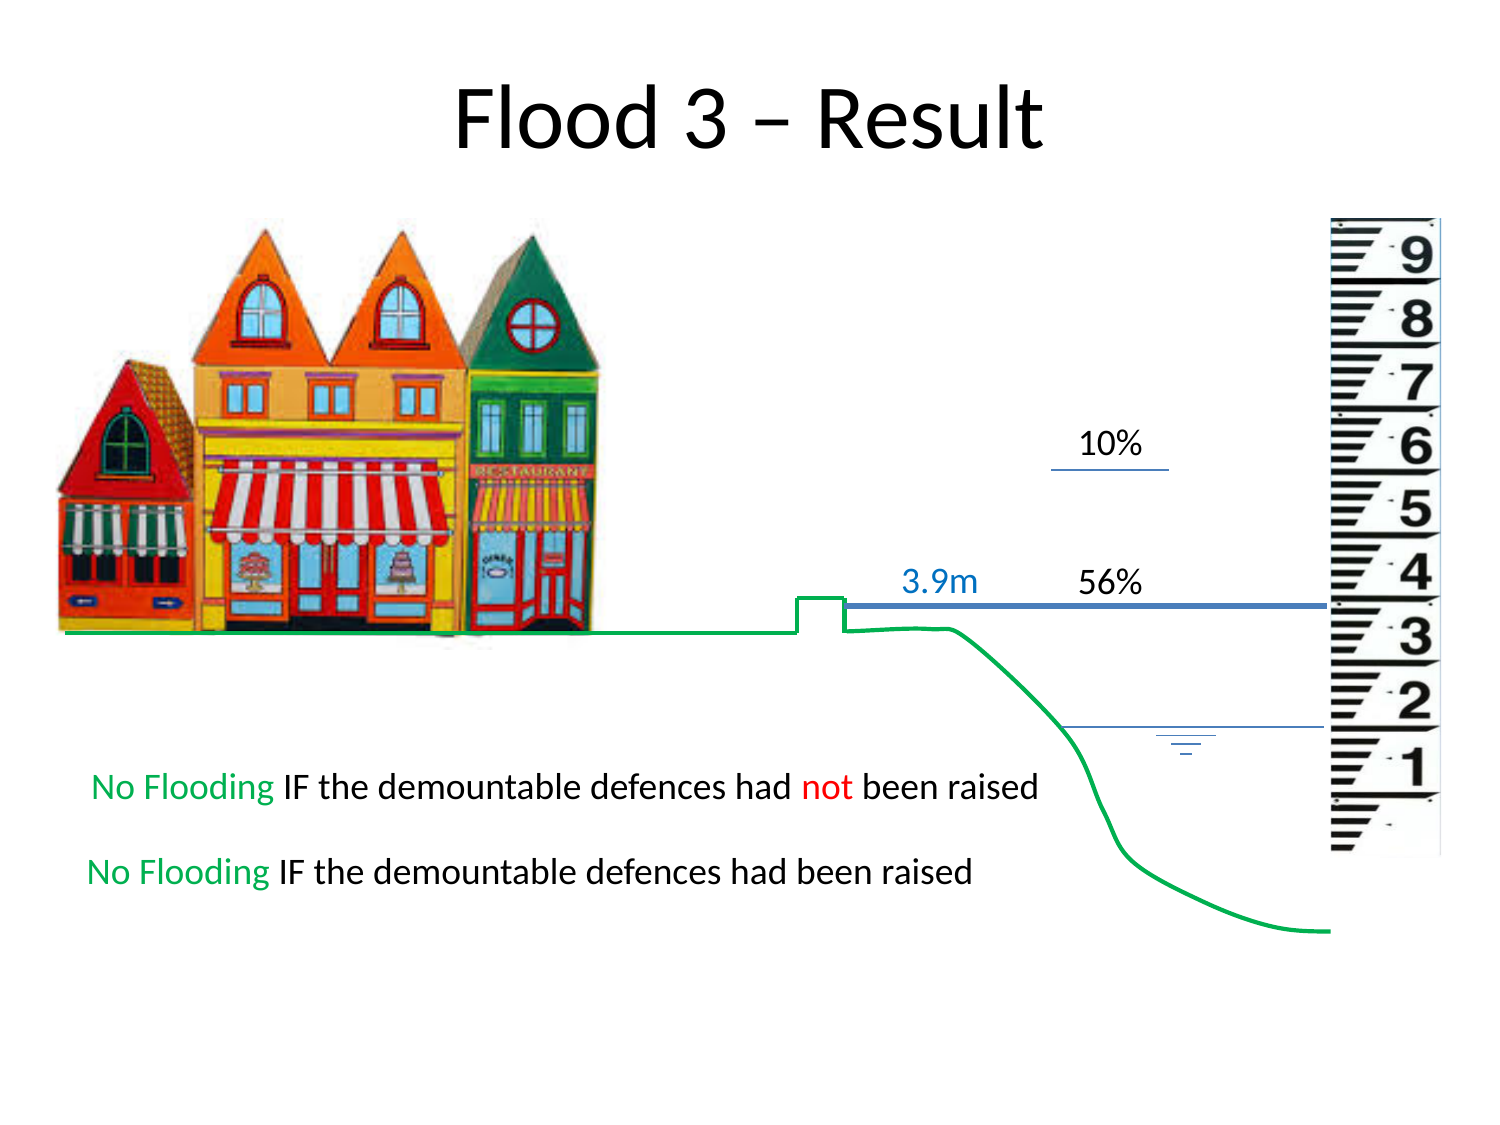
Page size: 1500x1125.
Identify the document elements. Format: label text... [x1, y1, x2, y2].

picture [0, 218, 657, 650]
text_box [1060, 726, 1325, 755]
text_box 10% [1063, 410, 1158, 469]
text_box 56% [1063, 549, 1158, 602]
title Flood 3 – Result [75, 45, 1425, 233]
text_box 3.9m [886, 548, 994, 604]
text_box [849, 626, 1061, 754]
text_box No Flooding IF the demountable defences had not been raised [76, 754, 1055, 814]
text_box [1055, 756, 1331, 934]
picture [1330, 218, 1442, 858]
text_box No Flooding IF the demountable defences had been raised [71, 839, 990, 900]
